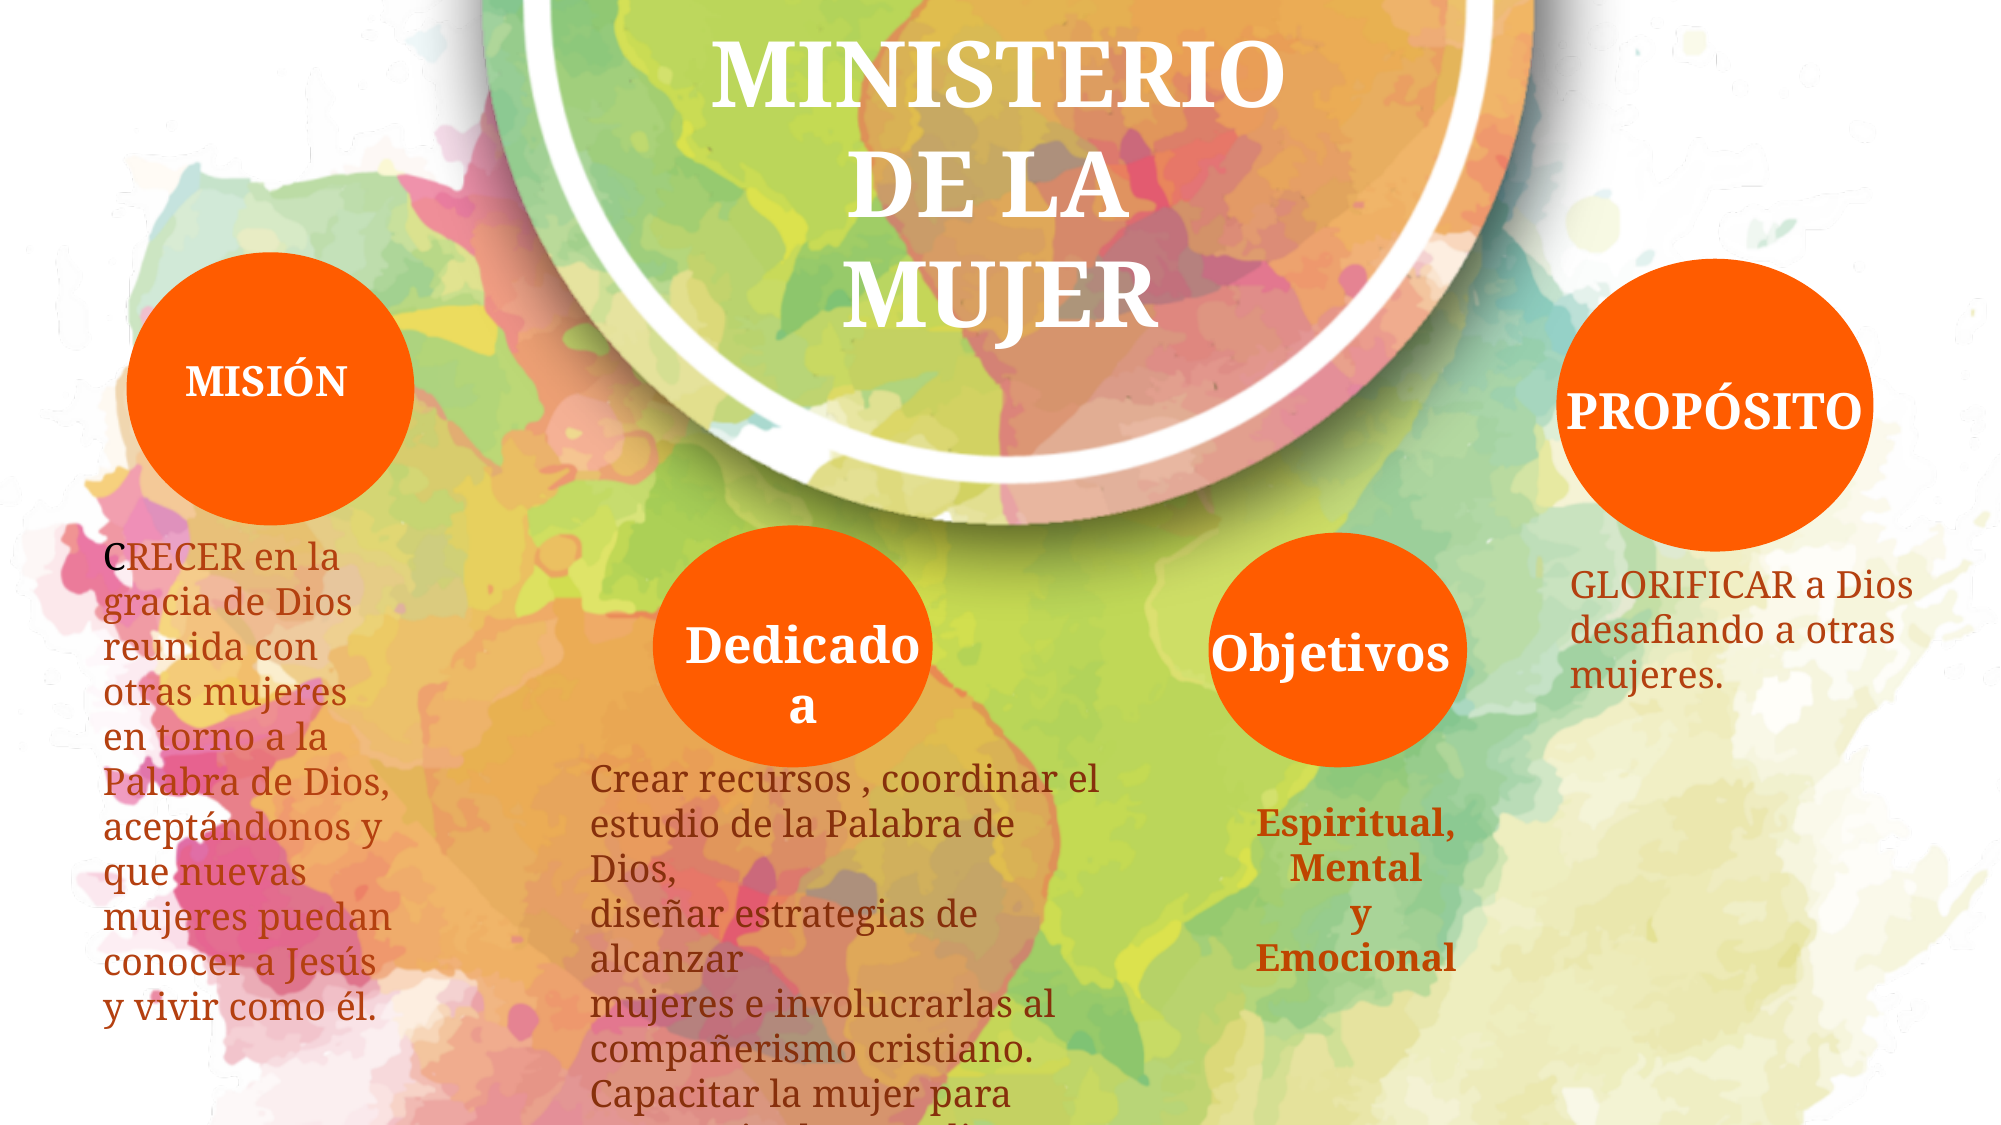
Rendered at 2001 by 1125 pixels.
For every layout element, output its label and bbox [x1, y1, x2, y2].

text_box [88, 252, 415, 1041]
picture [0, 0, 2000, 1125]
text_box [1556, 258, 1874, 724]
text_box [574, 525, 1121, 1125]
text_box [1200, 532, 1468, 989]
